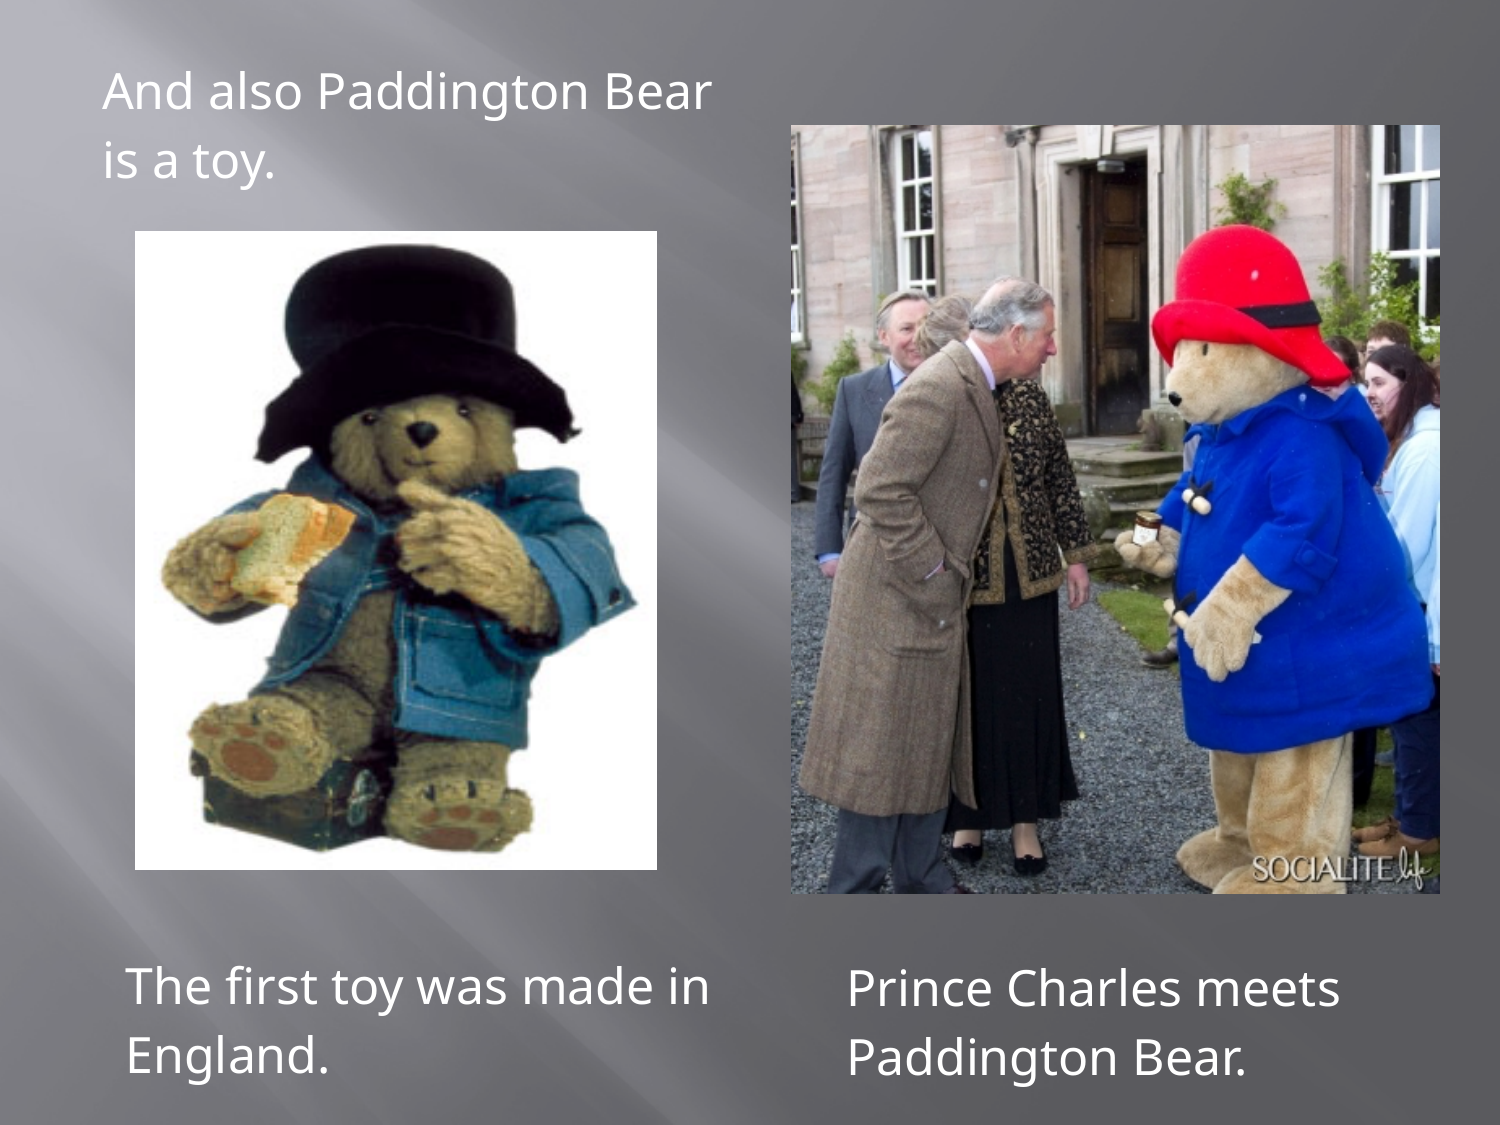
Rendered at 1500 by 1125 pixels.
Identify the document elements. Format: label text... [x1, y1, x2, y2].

picture [791, 125, 1441, 894]
text_box The first toy was made in England. [88, 938, 792, 1091]
picture [135, 231, 657, 870]
text_box And also Paddington Bear is a toy. [64, 42, 750, 196]
text_box Prince Charles meets Paddington Bear. [808, 940, 1462, 1094]
